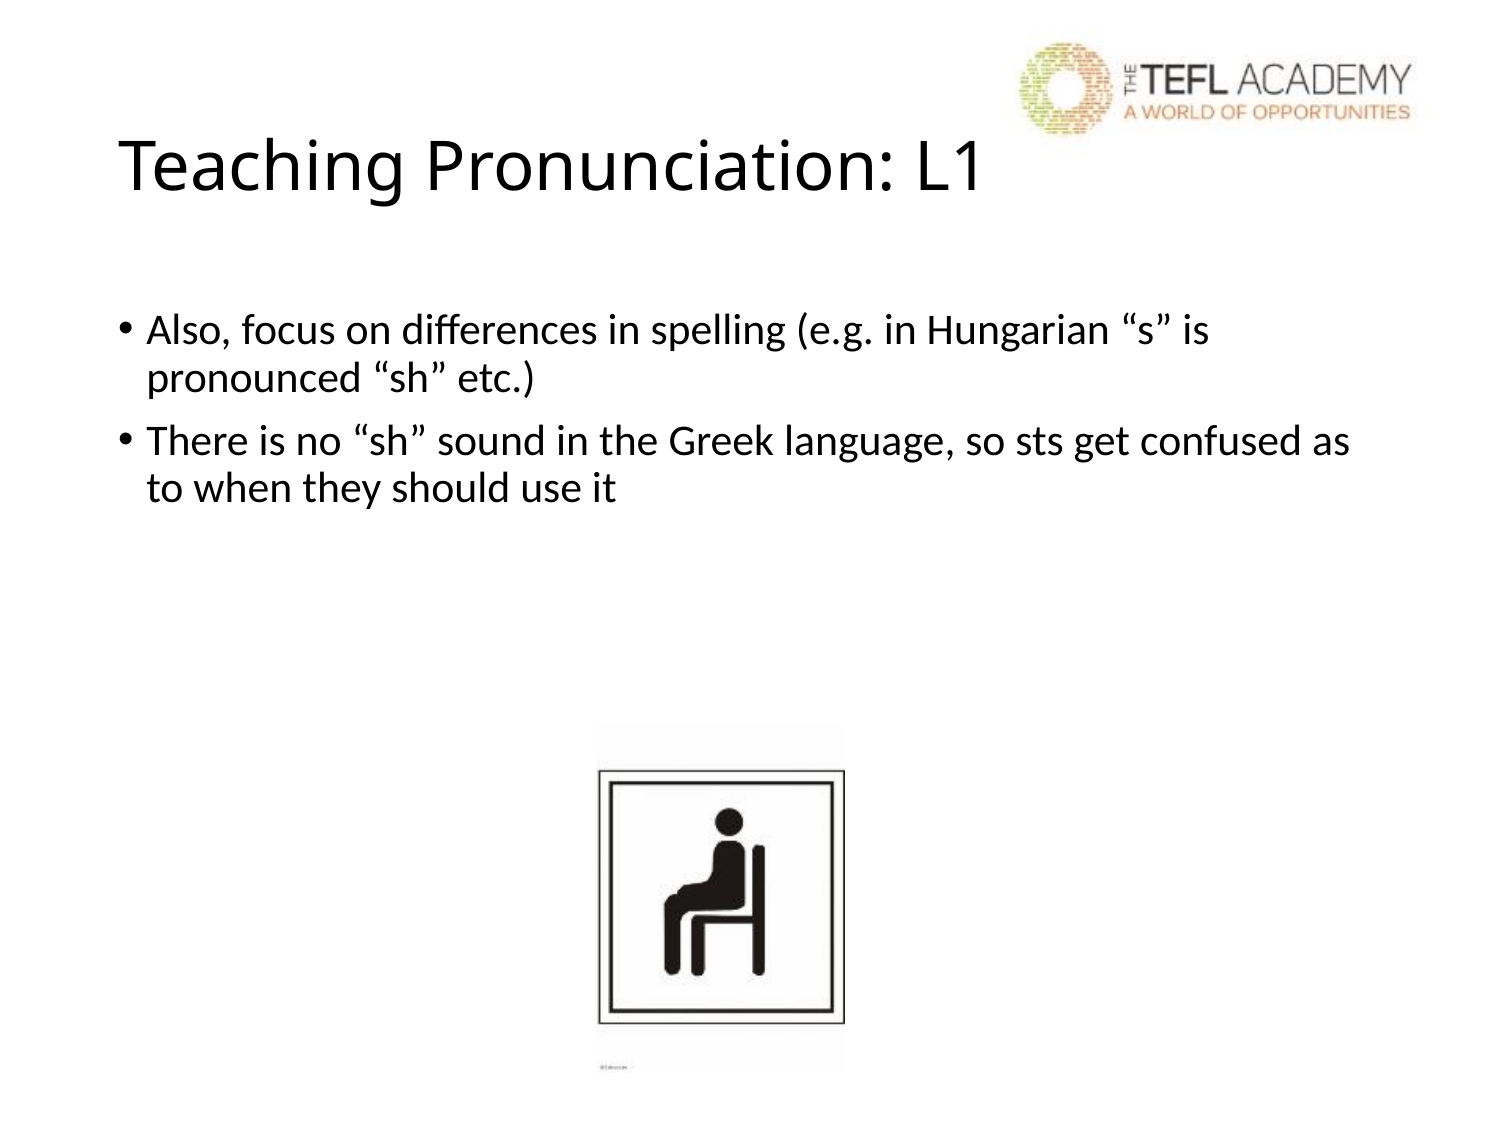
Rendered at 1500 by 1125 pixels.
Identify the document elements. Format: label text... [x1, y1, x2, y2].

picture [596, 722, 845, 1073]
title Teaching Pronunciation: L1 [103, 59, 1397, 278]
picture [1002, 30, 1446, 157]
list Also, focus on differences in spelling (e.g. in Hungarian “s” is pronounced “sh” etc.) There is no “sh” sound in the Greek language, so sts get confused as to when they should use it [103, 299, 1397, 1014]
